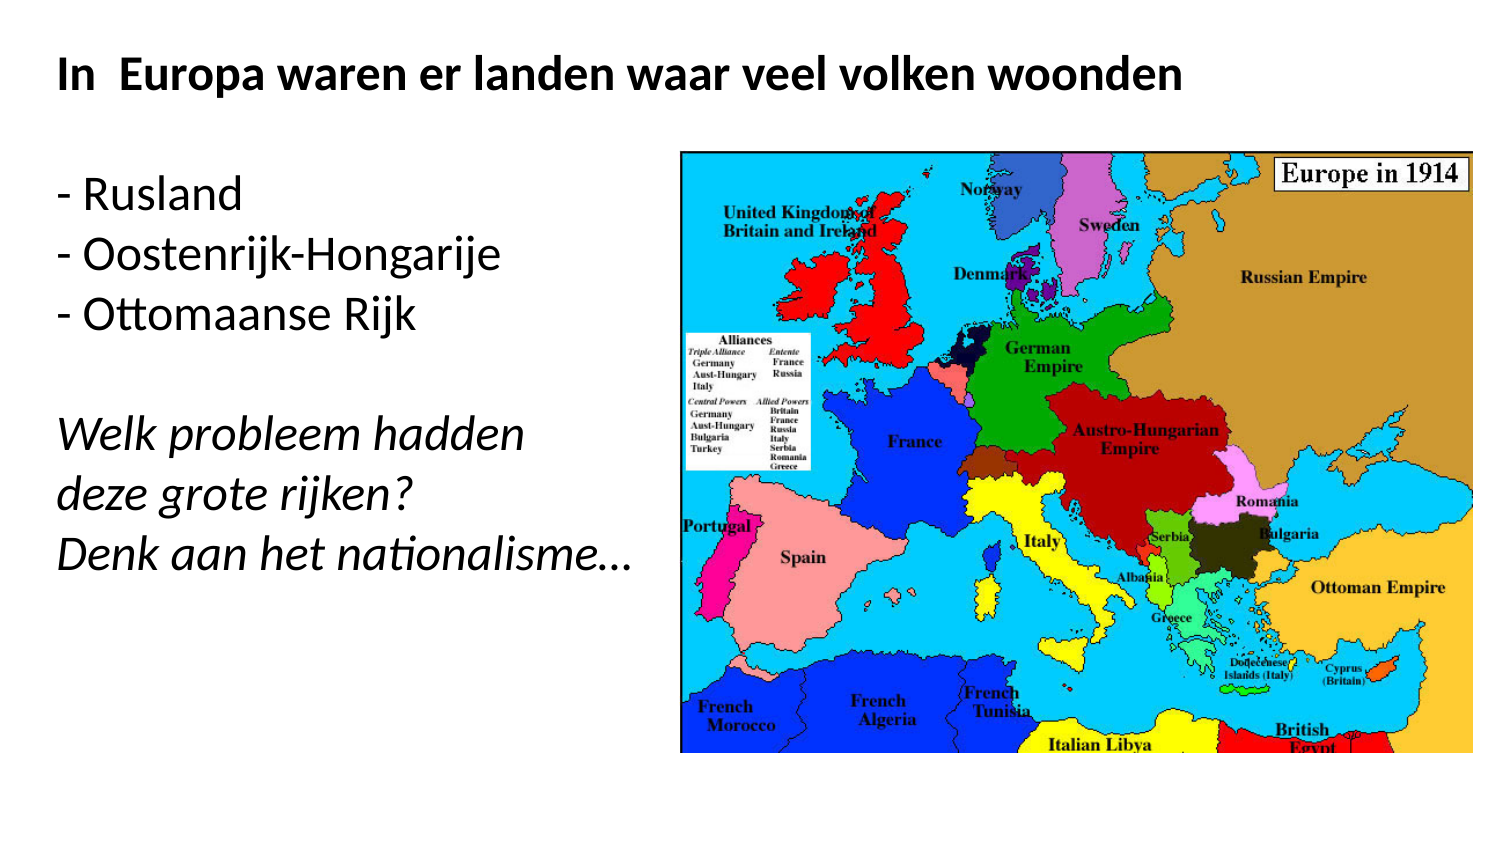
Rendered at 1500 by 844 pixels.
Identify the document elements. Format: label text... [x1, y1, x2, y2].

title In Europa waren er landen waar veel volken woonden - Rusland - Oostenrijk-Hongarije - Ottomaanse Rijk Welk probleem hadden deze grote rijken? Denk aan het nationalisme… [41, 0, 1425, 682]
picture [678, 149, 1473, 753]
